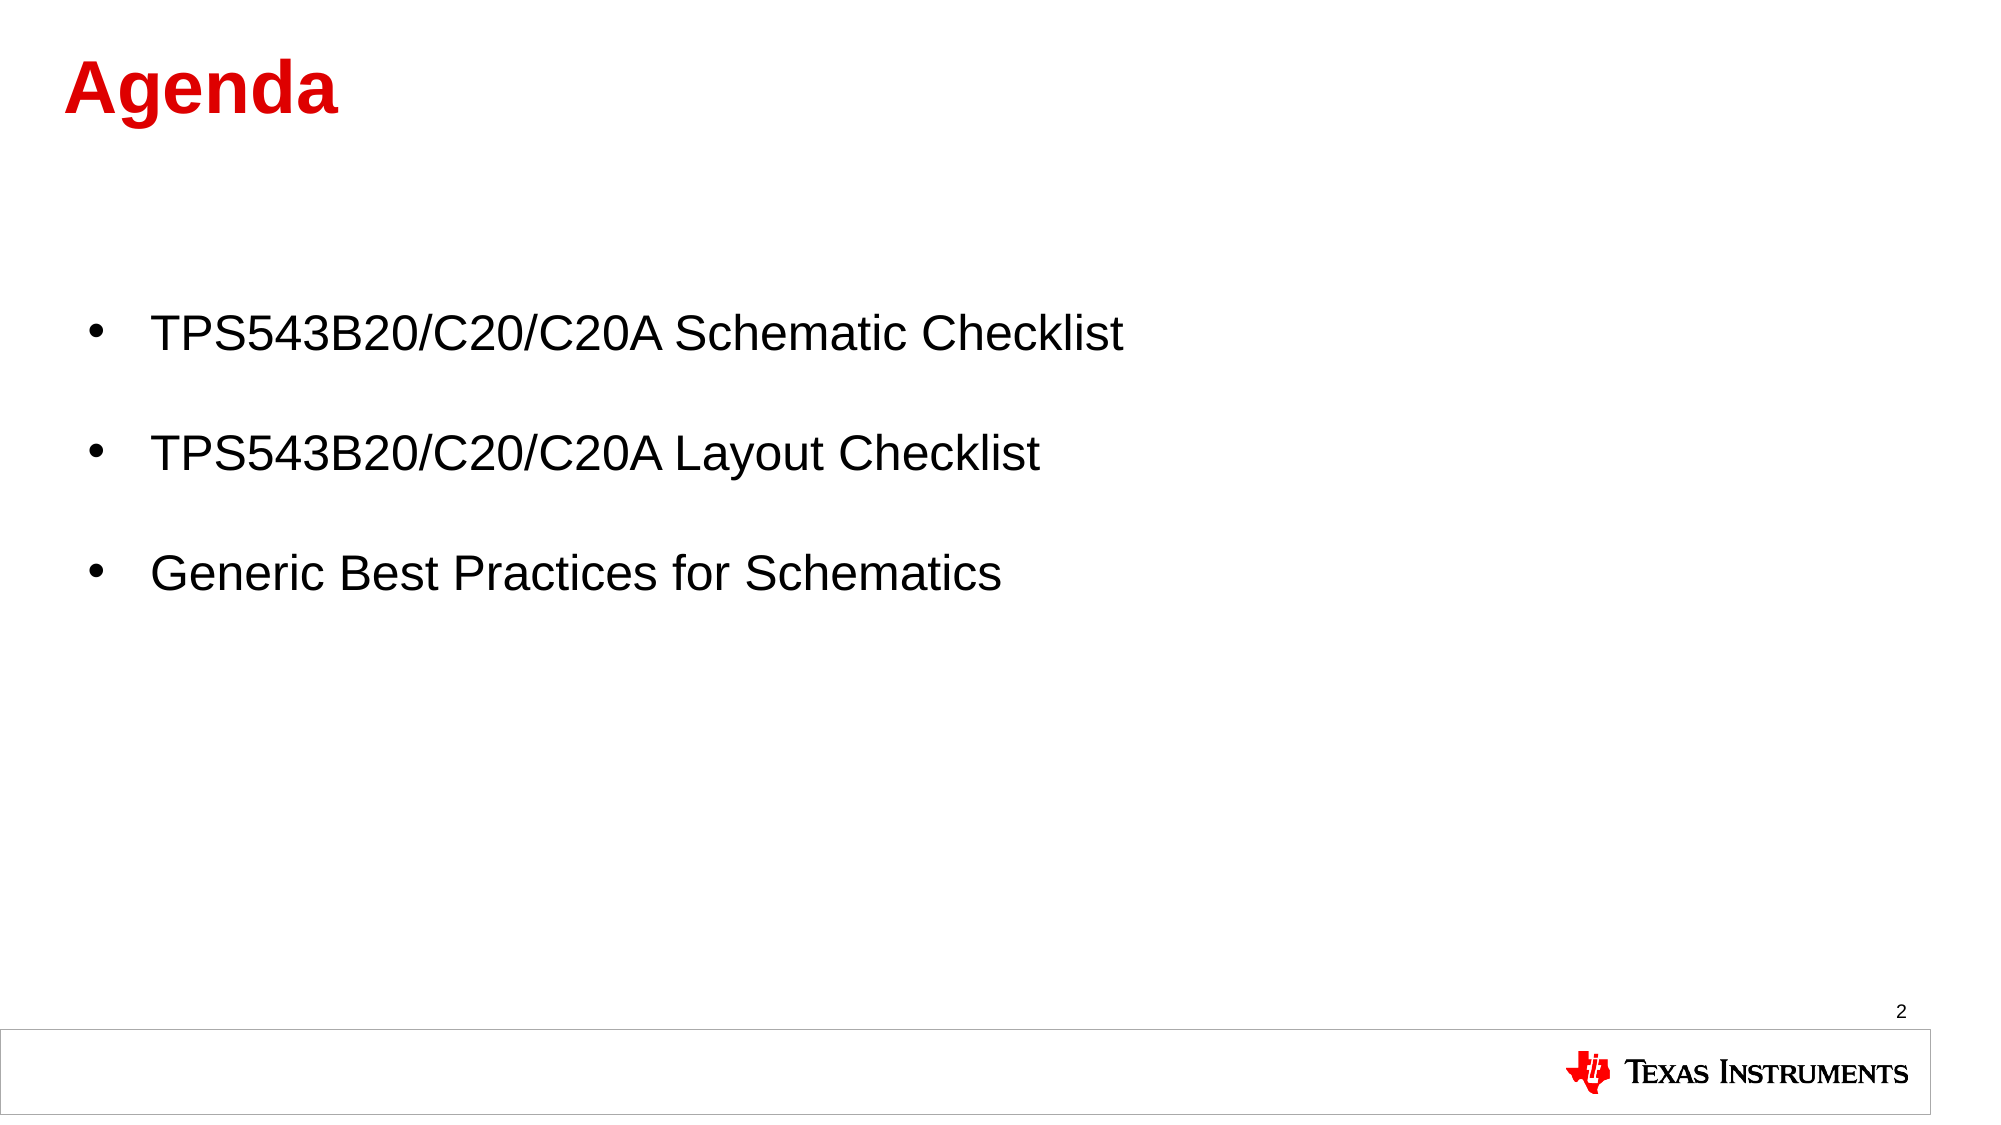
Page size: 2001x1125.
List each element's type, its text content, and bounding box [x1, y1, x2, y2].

text_box TPS543B20/C20/C20A Schematic Checklist TPS543B20/C20/C20A Layout Checklist Generic Best Practices for Schematics [72, 232, 1923, 728]
title Agenda [50, 23, 1901, 157]
picture [1566, 1051, 1908, 1094]
slide_number 2 [1452, 992, 1920, 1027]
